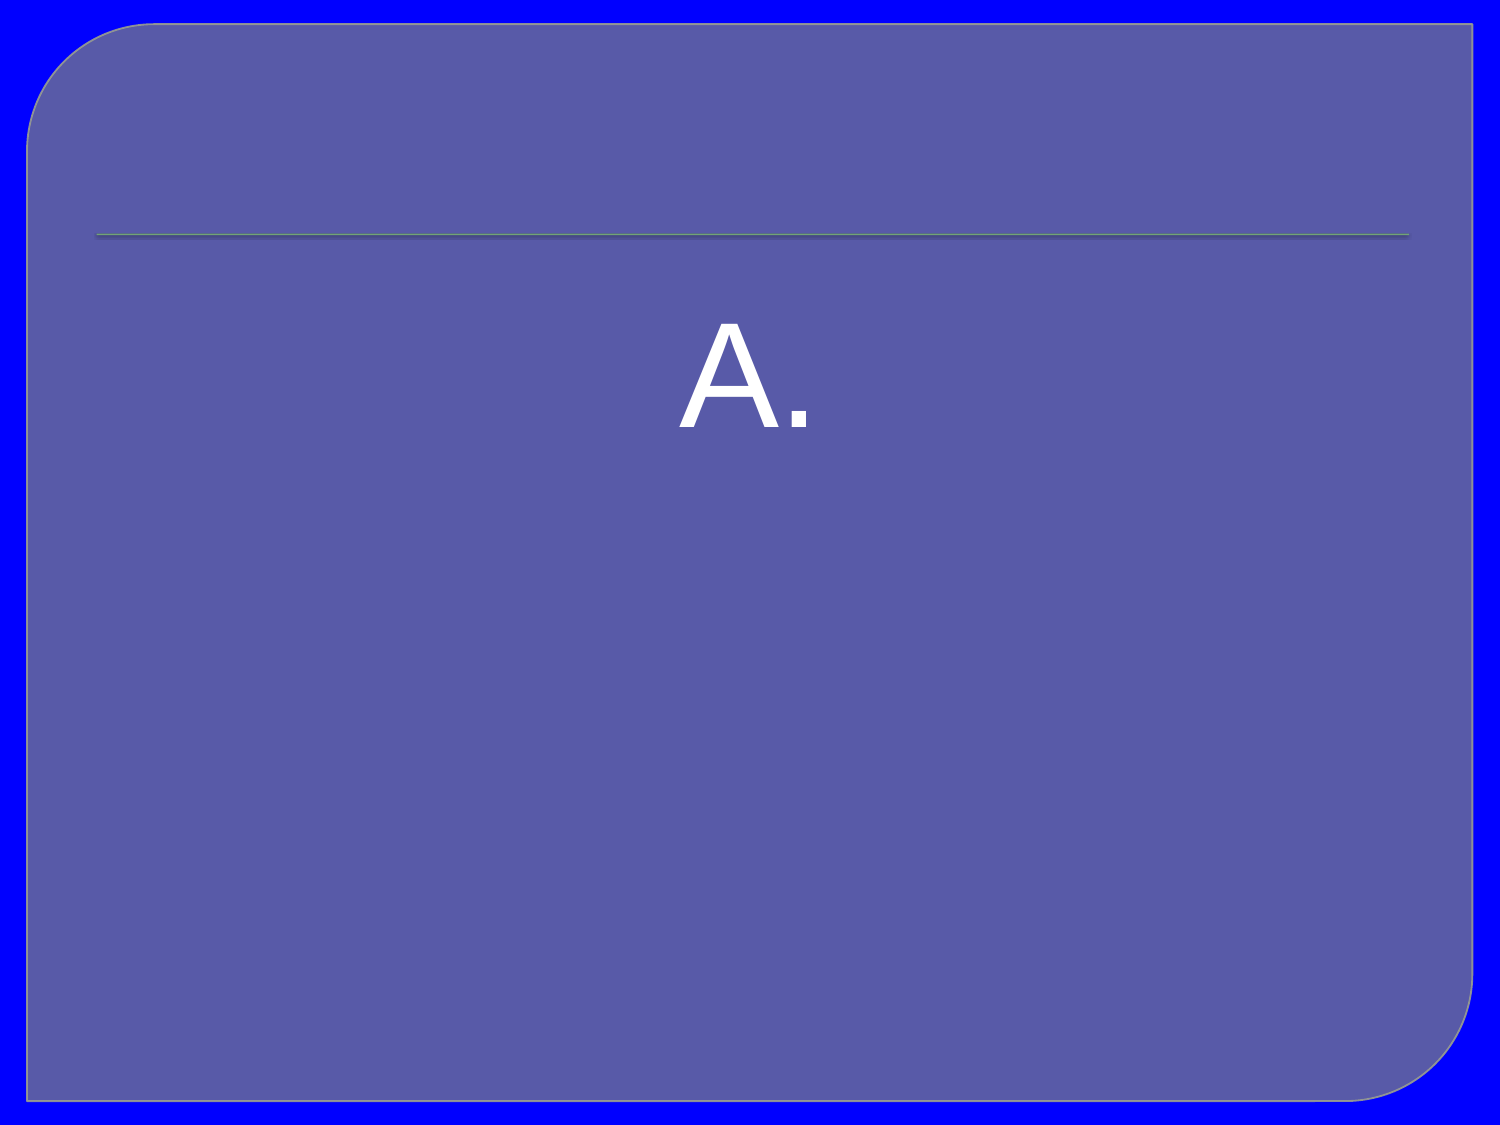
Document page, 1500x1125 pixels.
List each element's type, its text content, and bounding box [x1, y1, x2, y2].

list А. [74, 269, 1426, 1013]
